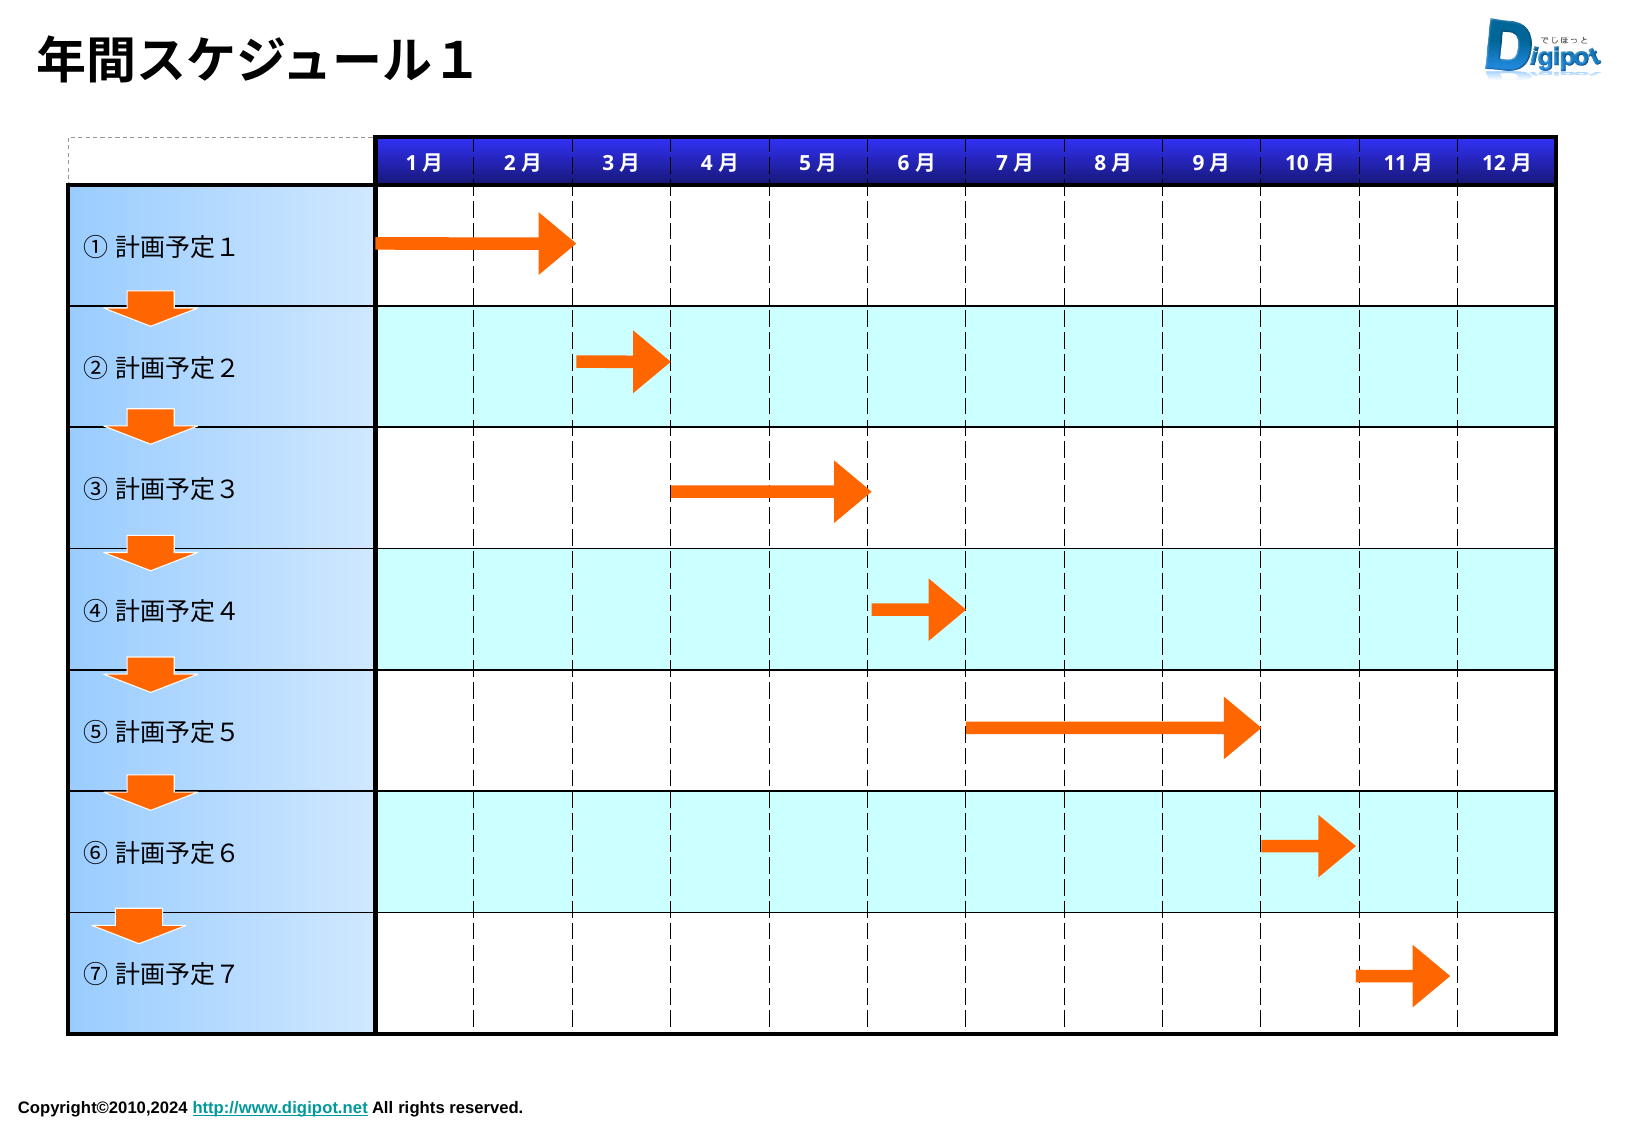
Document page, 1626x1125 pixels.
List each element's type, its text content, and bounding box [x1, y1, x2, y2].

picture [1485, 18, 1602, 82]
table_cell [378, 913, 474, 1032]
text_box [103, 408, 198, 445]
table_cell [1064, 792, 1163, 912]
table_cell [1458, 307, 1554, 426]
table_cell [378, 428, 474, 548]
table_cell [1163, 549, 1261, 669]
table_cell [1261, 913, 1359, 1032]
table_cell [1064, 671, 1163, 727]
table_cell ⑥計画予定６ [70, 792, 373, 912]
table_cell [474, 913, 572, 1032]
table_cell ①計画予定１ [70, 187, 373, 305]
table_cell [867, 187, 966, 305]
table_cell [1359, 671, 1458, 790]
text_box [1261, 835, 1356, 857]
table_cell [1458, 792, 1554, 912]
table_cell [1458, 913, 1554, 1032]
table_cell [572, 187, 671, 305]
table_header 5月 [769, 139, 867, 183]
table_cell [474, 187, 572, 243]
table_cell [378, 792, 474, 912]
table_cell [378, 307, 474, 426]
title 年間スケジュール１ [21, 19, 881, 98]
table_cell [1163, 671, 1261, 727]
table_cell [867, 671, 966, 790]
text_box [1355, 965, 1451, 987]
table_cell [1458, 187, 1554, 305]
table_cell [769, 671, 867, 790]
table_cell [966, 549, 1064, 669]
table_cell [1359, 187, 1458, 305]
table_cell [572, 307, 671, 426]
table_cell [867, 428, 966, 548]
table_cell [769, 187, 867, 305]
table_header [68, 137, 373, 183]
table_cell ②計画予定２ [70, 307, 373, 426]
table_cell [769, 492, 867, 548]
table_cell [867, 913, 966, 1032]
table_cell [1064, 428, 1163, 548]
table_cell [769, 307, 867, 426]
table_cell [572, 671, 671, 790]
table_cell [769, 792, 867, 912]
text_box [966, 717, 1262, 739]
table_cell [1359, 792, 1458, 912]
table_header 7月 [966, 139, 1064, 183]
table_cell ⑦計画予定７ [70, 913, 373, 1032]
table_cell [867, 549, 966, 669]
text_box [576, 351, 671, 373]
table_cell ③計画予定３ [70, 428, 373, 548]
table_header 10月 [1261, 139, 1359, 183]
table_cell ⑤計画予定５ [70, 671, 373, 790]
text_box [103, 535, 198, 571]
table_cell [378, 244, 474, 305]
table_cell [1359, 913, 1458, 1032]
table_cell [966, 671, 1064, 727]
text_box [103, 774, 198, 811]
table_cell [1064, 728, 1163, 790]
table_cell [671, 913, 769, 1032]
table_cell [474, 792, 572, 912]
table_cell [966, 728, 1064, 790]
table_cell [671, 492, 769, 548]
text_box [103, 290, 198, 327]
table_header 2月 [474, 139, 572, 183]
table_cell [966, 792, 1064, 912]
table_cell [966, 307, 1064, 426]
table_cell [867, 792, 966, 912]
table_cell [1261, 428, 1359, 548]
table_cell [1458, 671, 1554, 790]
table_cell [1163, 792, 1261, 912]
table_cell [1261, 187, 1359, 305]
table_cell [572, 549, 671, 669]
table_cell [1359, 307, 1458, 426]
table_cell [769, 549, 867, 669]
table_cell [769, 428, 867, 491]
table_cell [1261, 549, 1359, 669]
table_cell [671, 428, 769, 491]
table_cell [1359, 428, 1458, 548]
table_cell [966, 428, 1064, 548]
text_box [103, 656, 198, 693]
table_cell [572, 913, 671, 1032]
text_box [375, 233, 577, 254]
text_box [670, 481, 872, 503]
table_cell [474, 244, 572, 305]
table_cell [378, 671, 474, 790]
table_cell [867, 307, 966, 426]
table_cell [572, 792, 671, 912]
table_cell [1064, 307, 1163, 426]
table_cell [572, 428, 671, 548]
table_cell [1163, 913, 1261, 1032]
table_cell [671, 187, 769, 305]
table_cell [1458, 428, 1554, 548]
table_header 3月 [572, 139, 671, 183]
table_cell [1163, 728, 1261, 790]
table_cell [966, 187, 1064, 305]
table_cell [1064, 187, 1163, 305]
text_box [871, 599, 967, 621]
table_header 12月 [1458, 139, 1554, 183]
table_cell [474, 671, 572, 790]
table_cell [671, 307, 769, 426]
table_header 6月 [867, 139, 966, 183]
table_cell [378, 187, 474, 243]
table_header 1月 [378, 139, 474, 183]
table_cell [474, 549, 572, 669]
table_cell [474, 307, 572, 426]
table_cell [1163, 187, 1261, 305]
table_cell ④計画予定４ [70, 549, 373, 669]
table_cell [474, 428, 572, 548]
text_box [91, 908, 187, 944]
table_cell [1261, 307, 1359, 426]
table_cell [1458, 549, 1554, 669]
table_cell [671, 549, 769, 669]
table_cell [1359, 549, 1458, 669]
table_header 11月 [1359, 139, 1458, 183]
table_cell [671, 792, 769, 912]
table_cell [378, 549, 474, 669]
table_cell [671, 671, 769, 790]
table_cell [1261, 671, 1359, 790]
table_cell [1163, 307, 1261, 426]
table_header 4月 [671, 139, 769, 183]
table_header 9月 [1163, 139, 1261, 183]
table_cell [769, 913, 867, 1032]
table_cell [1064, 913, 1163, 1032]
table_cell [1163, 428, 1261, 548]
table_header 8月 [1064, 139, 1163, 183]
table_cell [1064, 549, 1163, 669]
table_cell [966, 913, 1064, 1032]
table_cell [1261, 792, 1359, 912]
